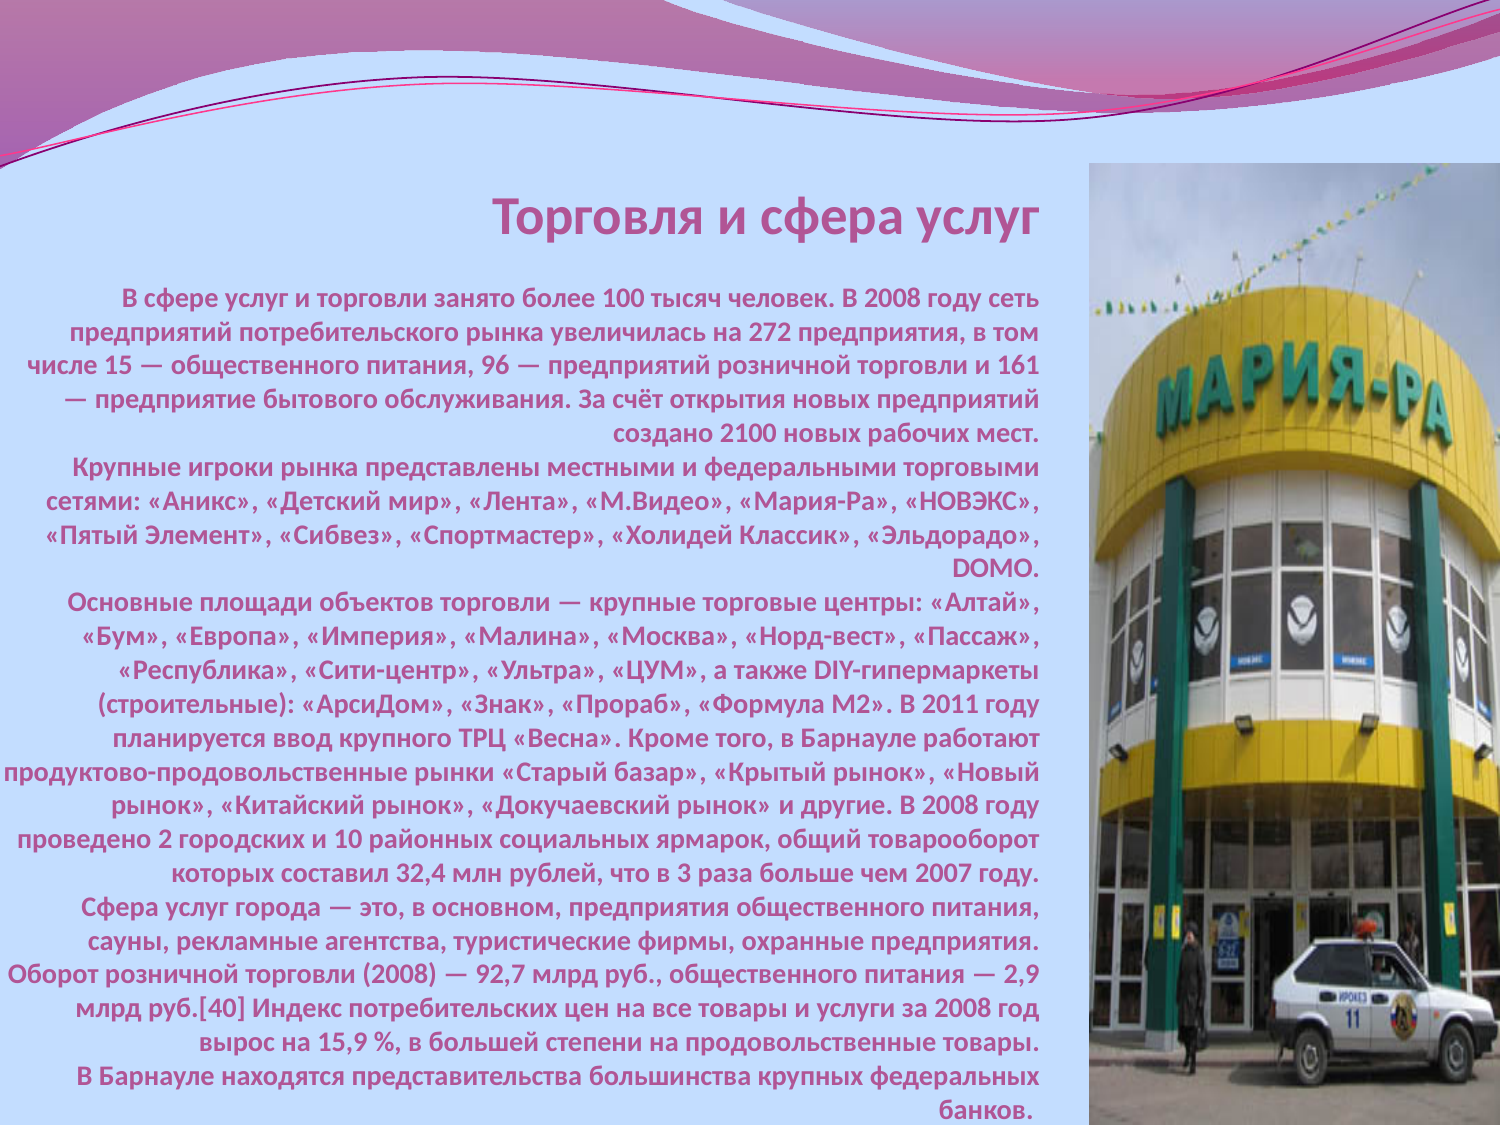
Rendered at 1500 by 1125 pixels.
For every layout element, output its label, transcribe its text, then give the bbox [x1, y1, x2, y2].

picture [1089, 163, 1500, 1125]
title Торговля и сфера услуг В сфере услуг и торговли занято более 100 тысяч человек. В 2008 году сеть предприятий потребительского рынка увеличилась на 272 предприятия, в том числе 15 — общественного питания, 96 — предприятий розничной торговли и 161 — предприятие бытового обслуживания. За счёт открытия новых предприятий создано 2100 новых рабочих мест. Крупные игроки рынка представлены местными и федеральными торговыми сетями: «Аникс», «Детский мир», «Лента», «М.Видео», «Мария-Ра», «НОВЭКС», «Пятый Элемент», «Сибвез», «Спортмастер», «Холидей Классик», «Эльдорадо», DOMO. Основные площади объектов торговли — крупные торговые центры: «Алтай», «Бум», «Европа», «Империя», «Малина», «Москва», «Норд-вест», «Пассаж», «Республика», «Сити-центр», «Ультра», «ЦУМ», а также DIY-гипермаркеты (строительные): «АрсиДом», «Знак», «Прораб», «Формула М2». В 2011 году планируется ввод крупного ТРЦ «Весна». Кроме того, в Барнауле работают продуктово-продовольственные рынки «Старый базар», «Крытый рынок», «Новый рынок», «Китайский рынок», «Докучаевский рынок» и другие. В 2008 году проведено 2 городских и 10 районных социальных ярмарок, общий товарооборот которых составил 32,4 млн рублей, что в 3 раза больше чем 2007 году. Сфера услуг города — это, в основном, предприятия общественного питания, сауны, рекламные агентства, туристические фирмы, охранные предприятия. Оборот розничной торговли (2008) — 92,7 млрд руб., общественного питания — 2,9 млрд руб.[40] Индекс потребительских цен на все товары и услуги за 2008 год вырос на 15,9 %, в большей степени на продовольственные товары. В Барнауле находятся представительства большинства крупных федеральных банков. [0, 164, 1043, 1125]
